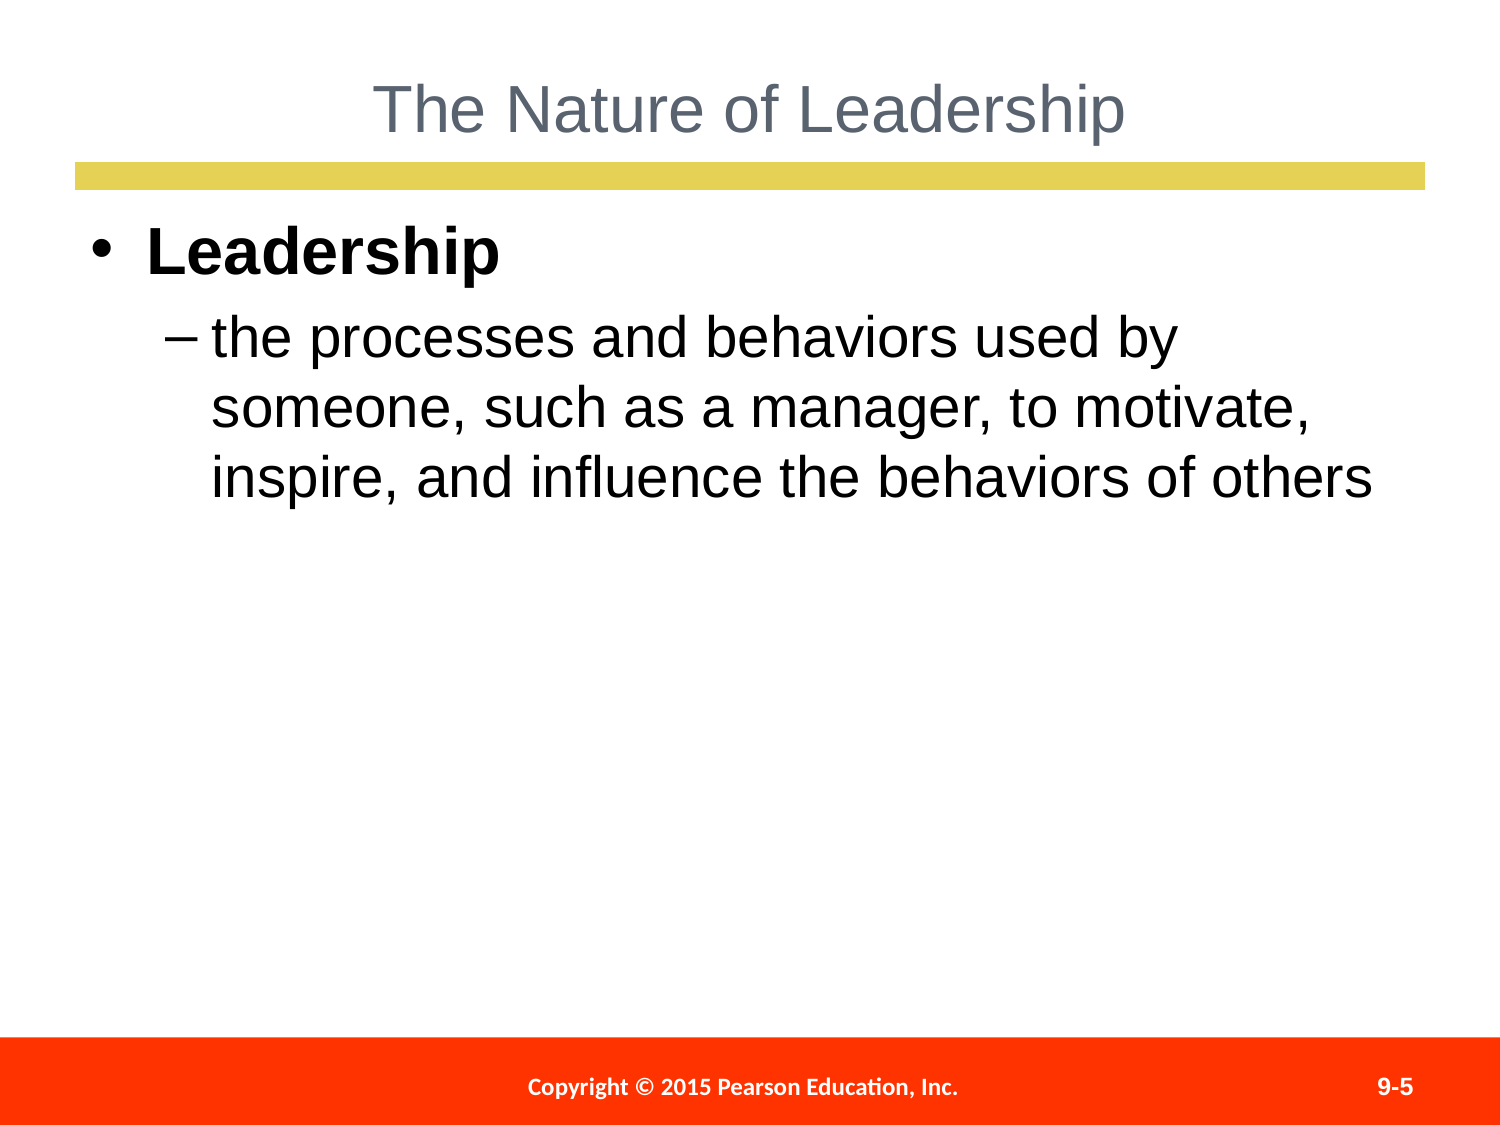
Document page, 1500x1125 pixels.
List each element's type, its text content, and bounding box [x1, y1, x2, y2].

list Leadership the processes and behaviors used by someone, such as a manager, to motivate, inspire, and influence the behaviors of others [74, 199, 1426, 1006]
title The Nature of Leadership [74, 12, 1426, 199]
